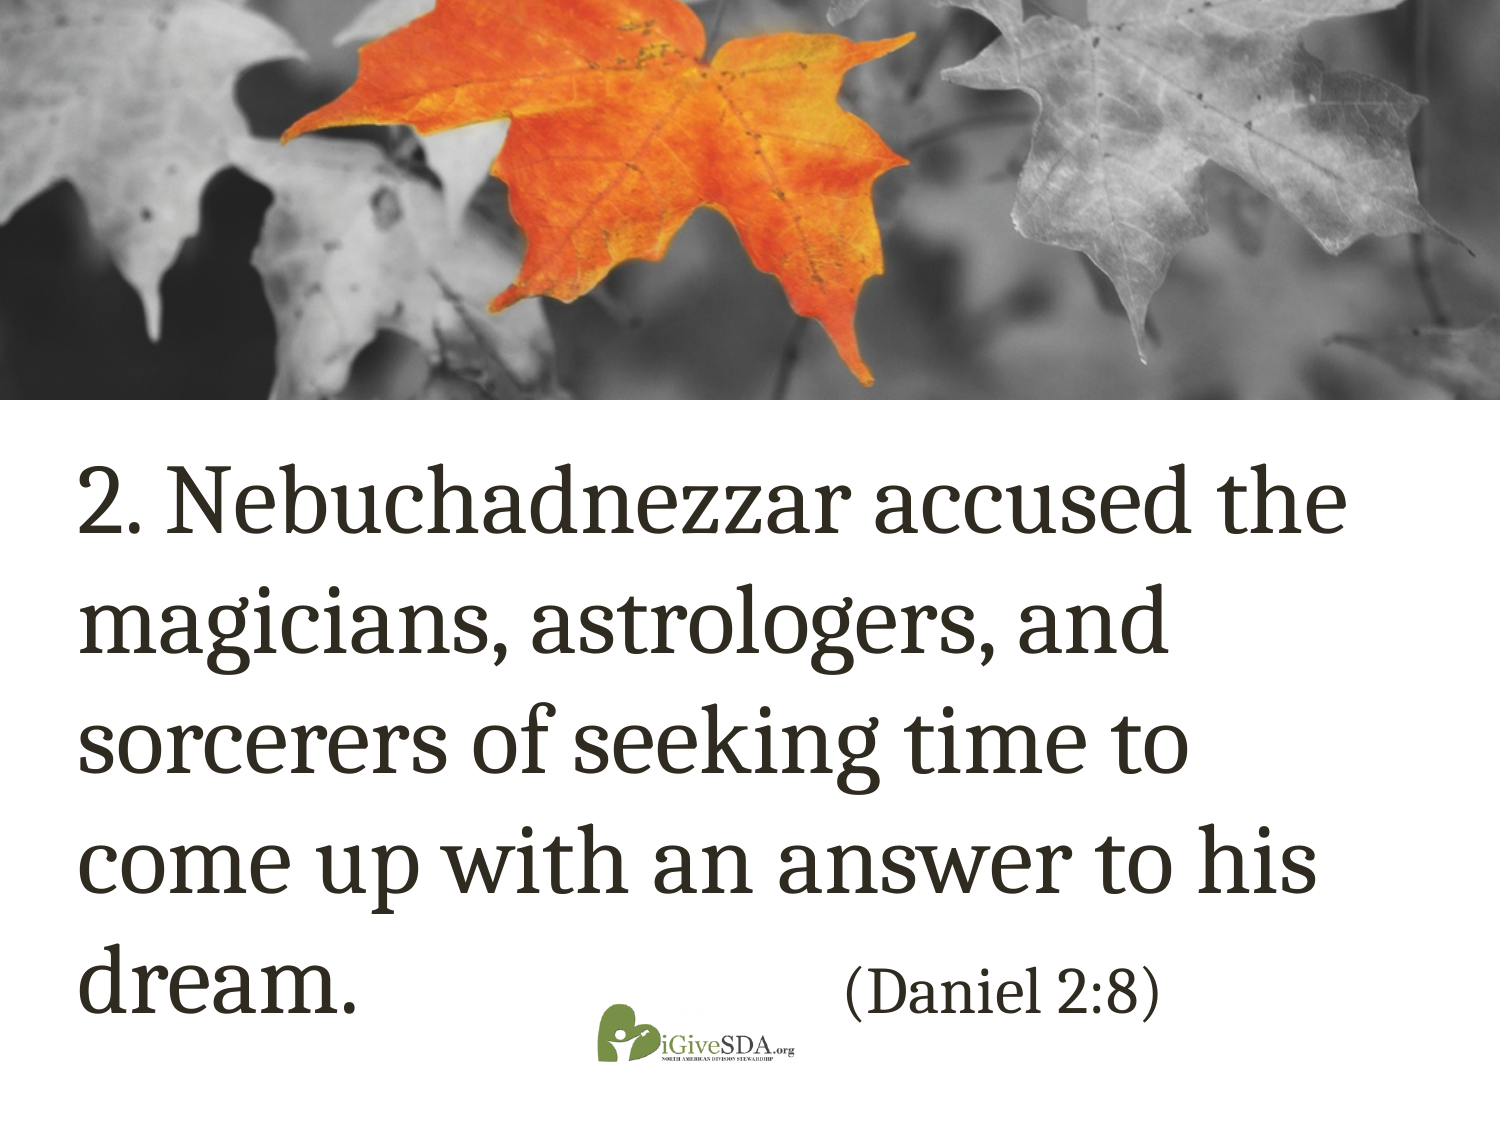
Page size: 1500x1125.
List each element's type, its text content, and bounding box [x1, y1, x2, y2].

picture [0, 0, 1500, 400]
title 2. Nebuchadnezzar accused the magicians, astrologers, and sorcerers of seeking time to come up with an answer to his dream. (Daniel 2:8) [62, 450, 1438, 1125]
